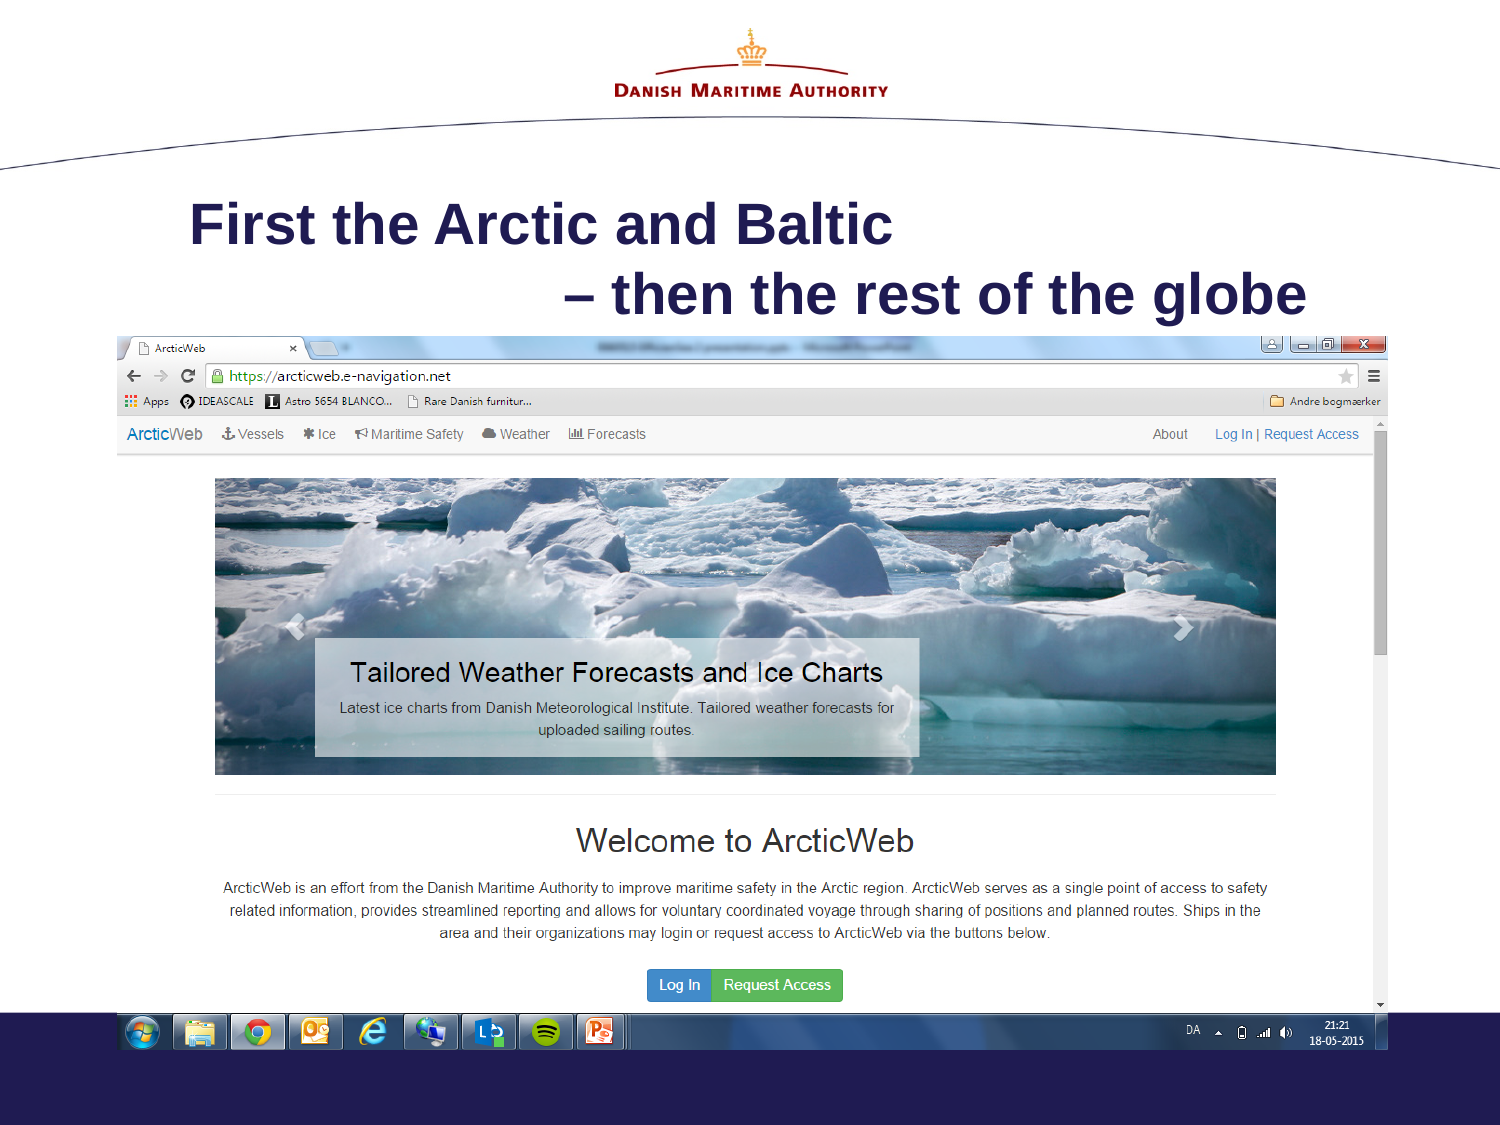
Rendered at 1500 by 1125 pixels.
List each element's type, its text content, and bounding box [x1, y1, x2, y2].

title First the Arctic and Baltic – then the rest of the globe [174, 224, 1388, 288]
picture [117, 335, 1388, 1051]
picture [0, 28, 1500, 184]
